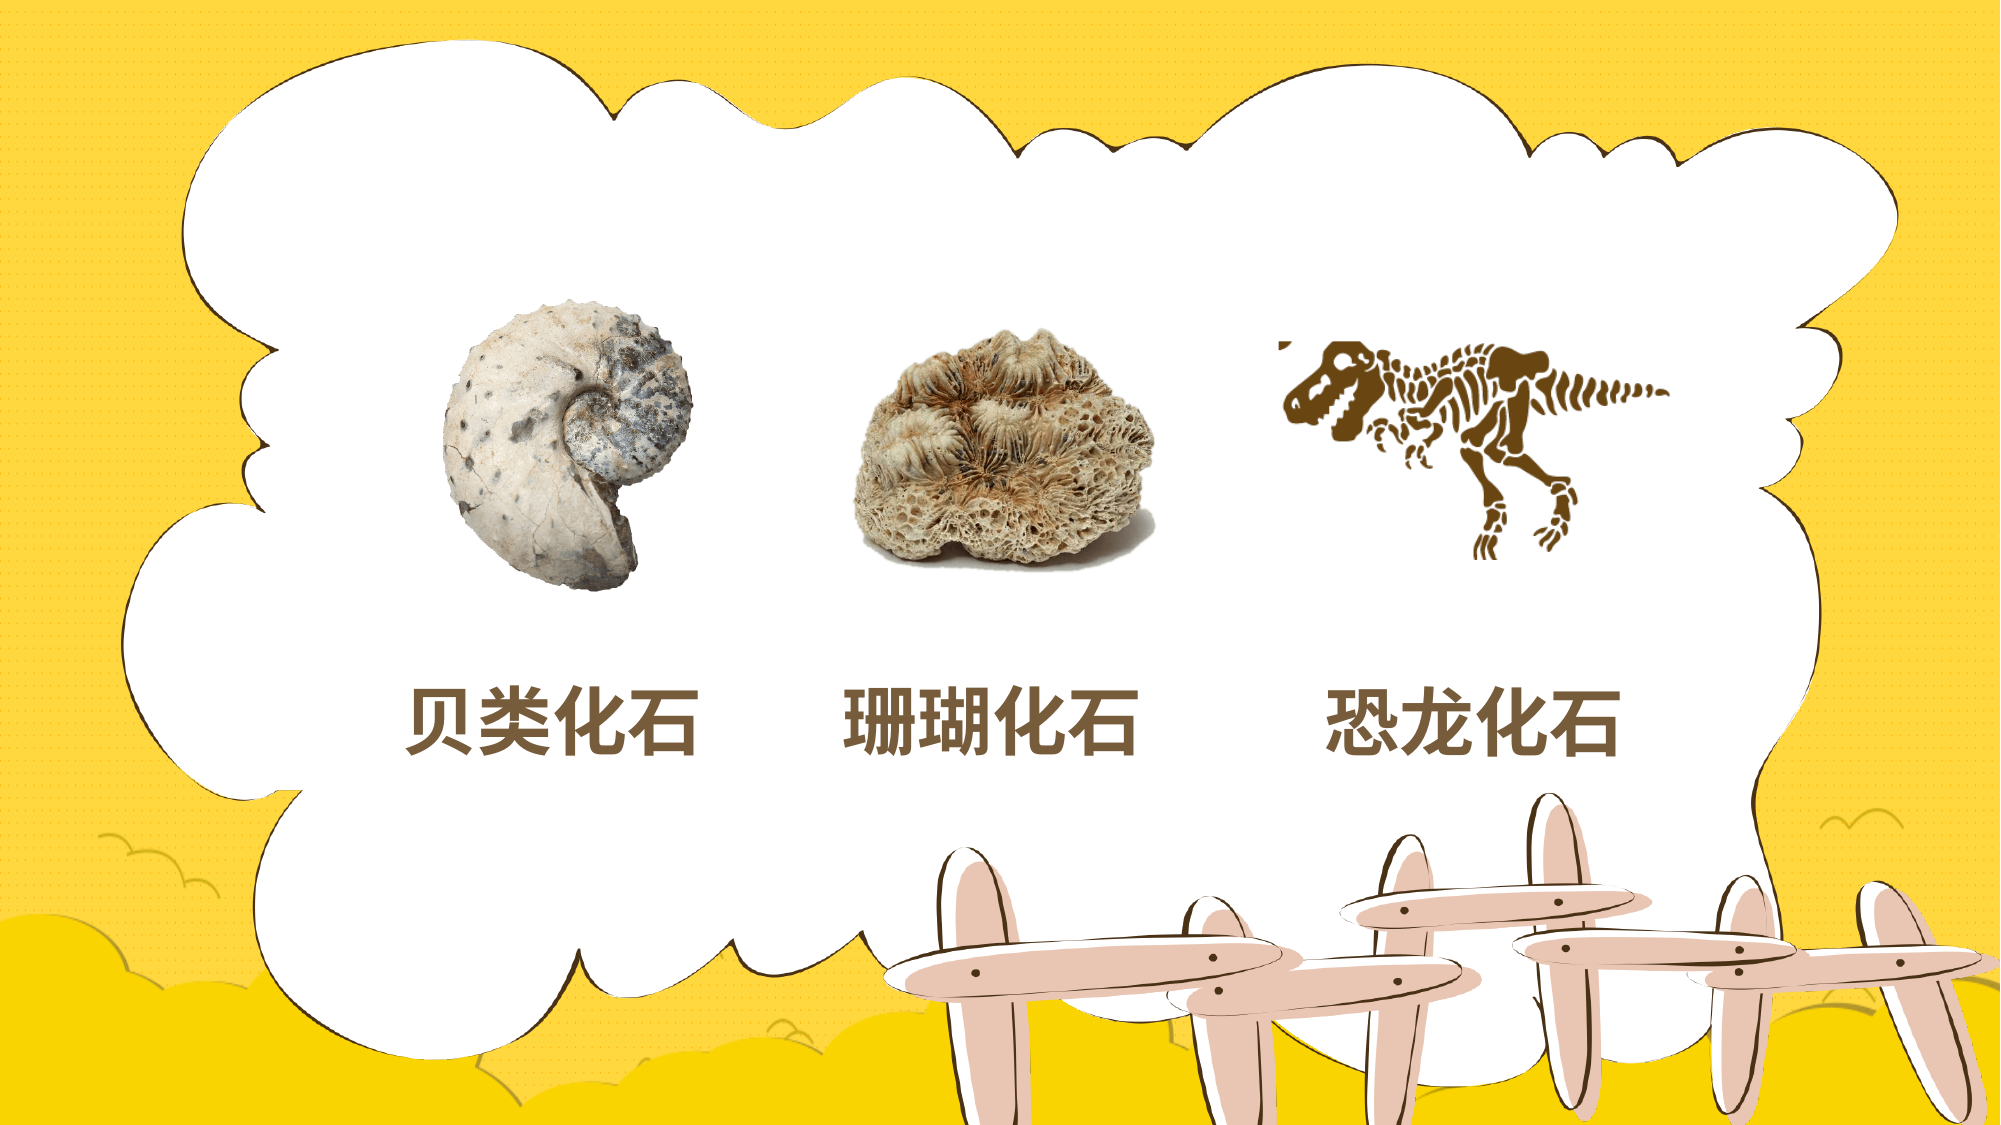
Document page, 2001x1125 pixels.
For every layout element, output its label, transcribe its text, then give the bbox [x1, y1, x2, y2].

text_box 珊瑚化石 [685, 649, 1300, 773]
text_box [349, 291, 1674, 615]
text_box 恐龙化石 [1300, 649, 1782, 773]
text_box 贝类化石 [246, 649, 685, 773]
picture [0, 0, 2000, 1125]
